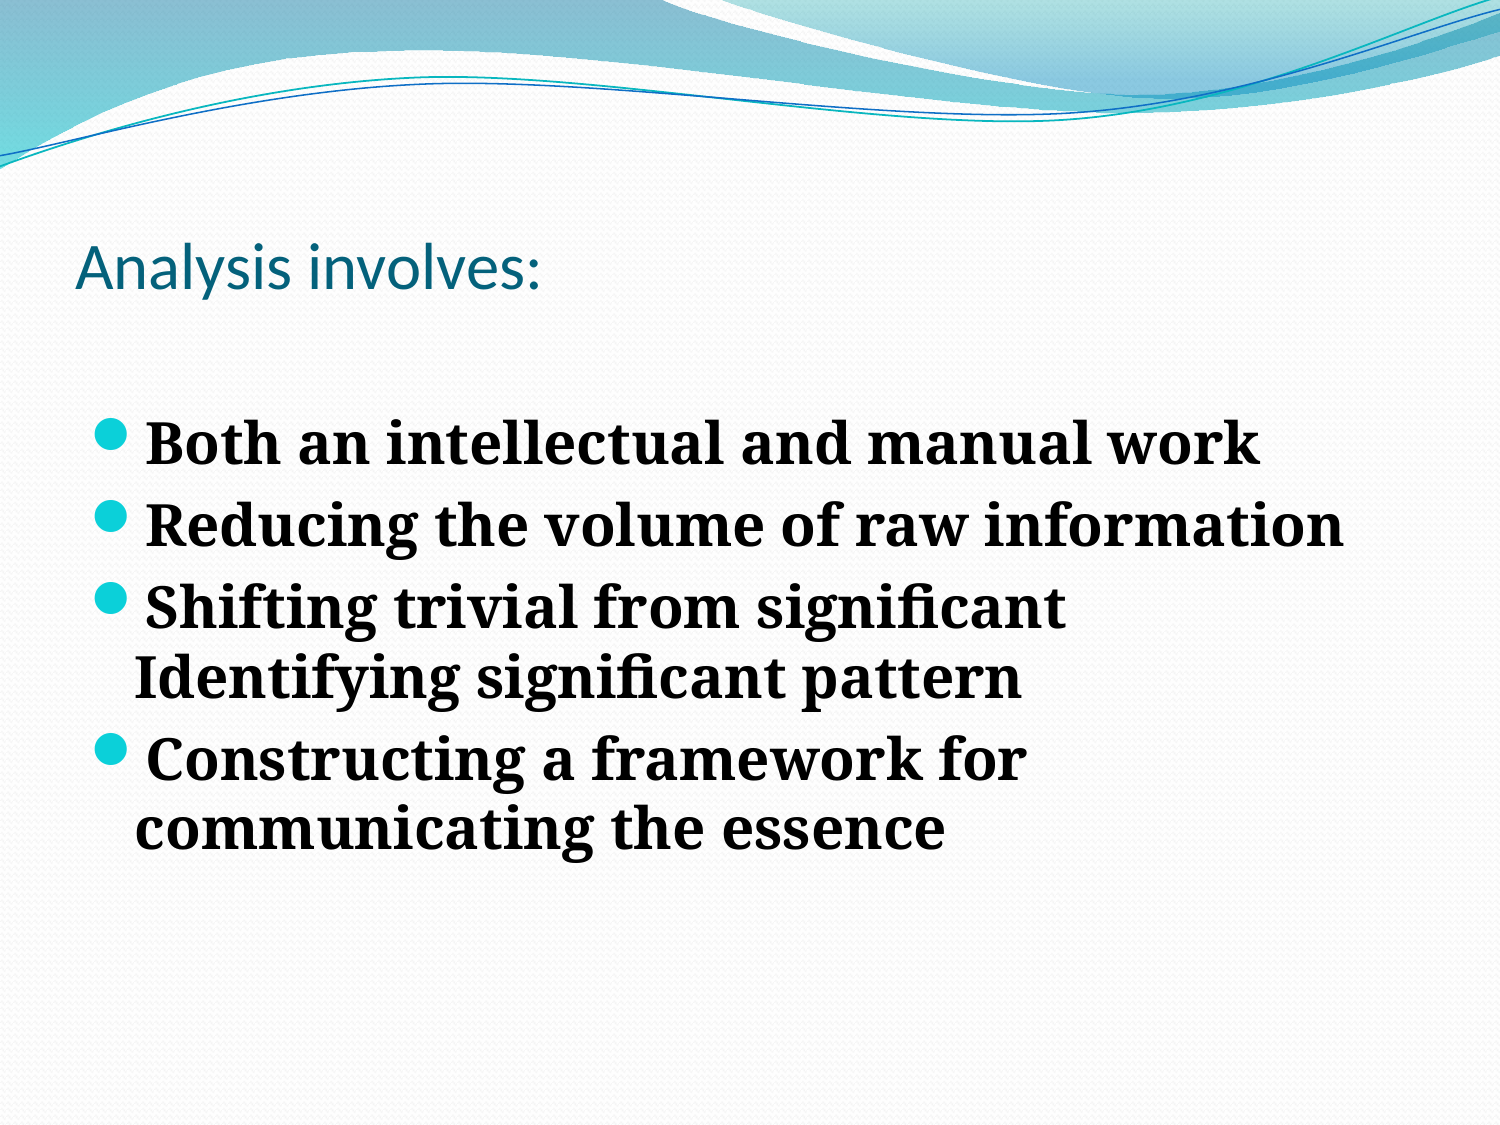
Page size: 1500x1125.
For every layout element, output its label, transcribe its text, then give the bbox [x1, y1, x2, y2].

title Analysis involves: [74, 115, 1426, 304]
list Both an intellectual and manual work Reducing the volume of raw information Shifting trivial from significant Identifying significant pattern Constructing a framework for communicating the essence [74, 317, 1426, 1038]
